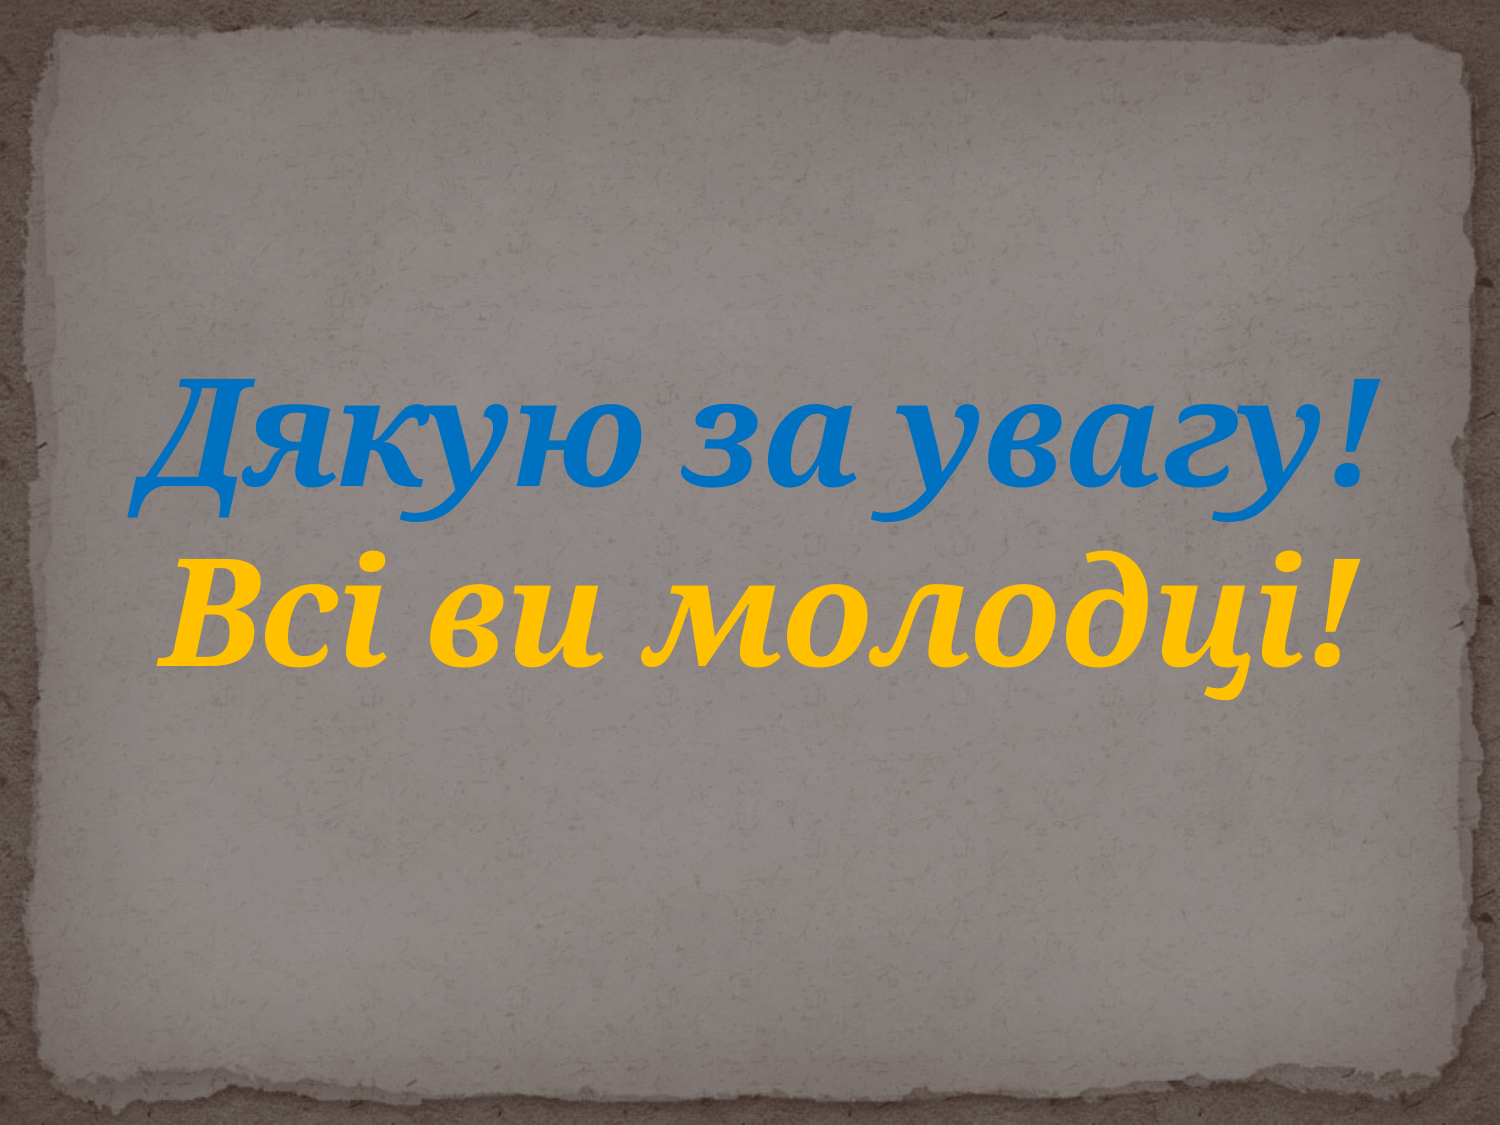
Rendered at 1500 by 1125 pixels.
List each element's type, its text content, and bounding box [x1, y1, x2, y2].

text_box Дякую за увагу! Всі ви молодці! [88, 255, 1436, 705]
